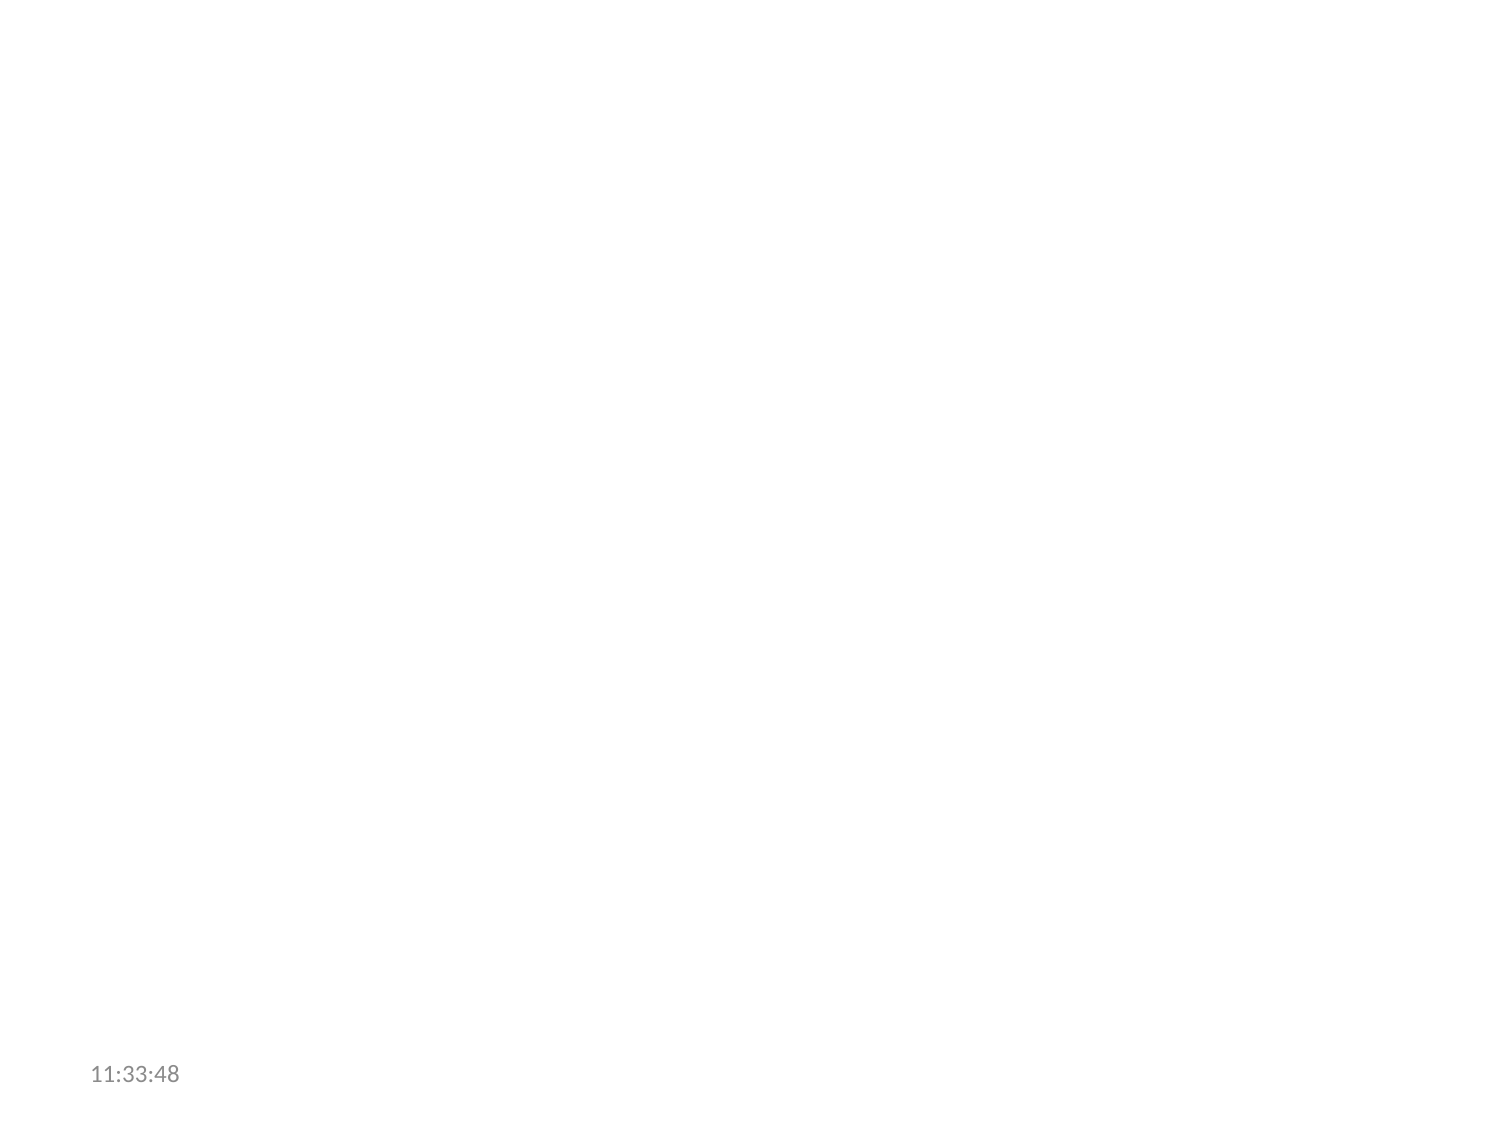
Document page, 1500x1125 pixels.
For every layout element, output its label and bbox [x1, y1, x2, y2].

slide_number [75, 1042, 425, 1103]
